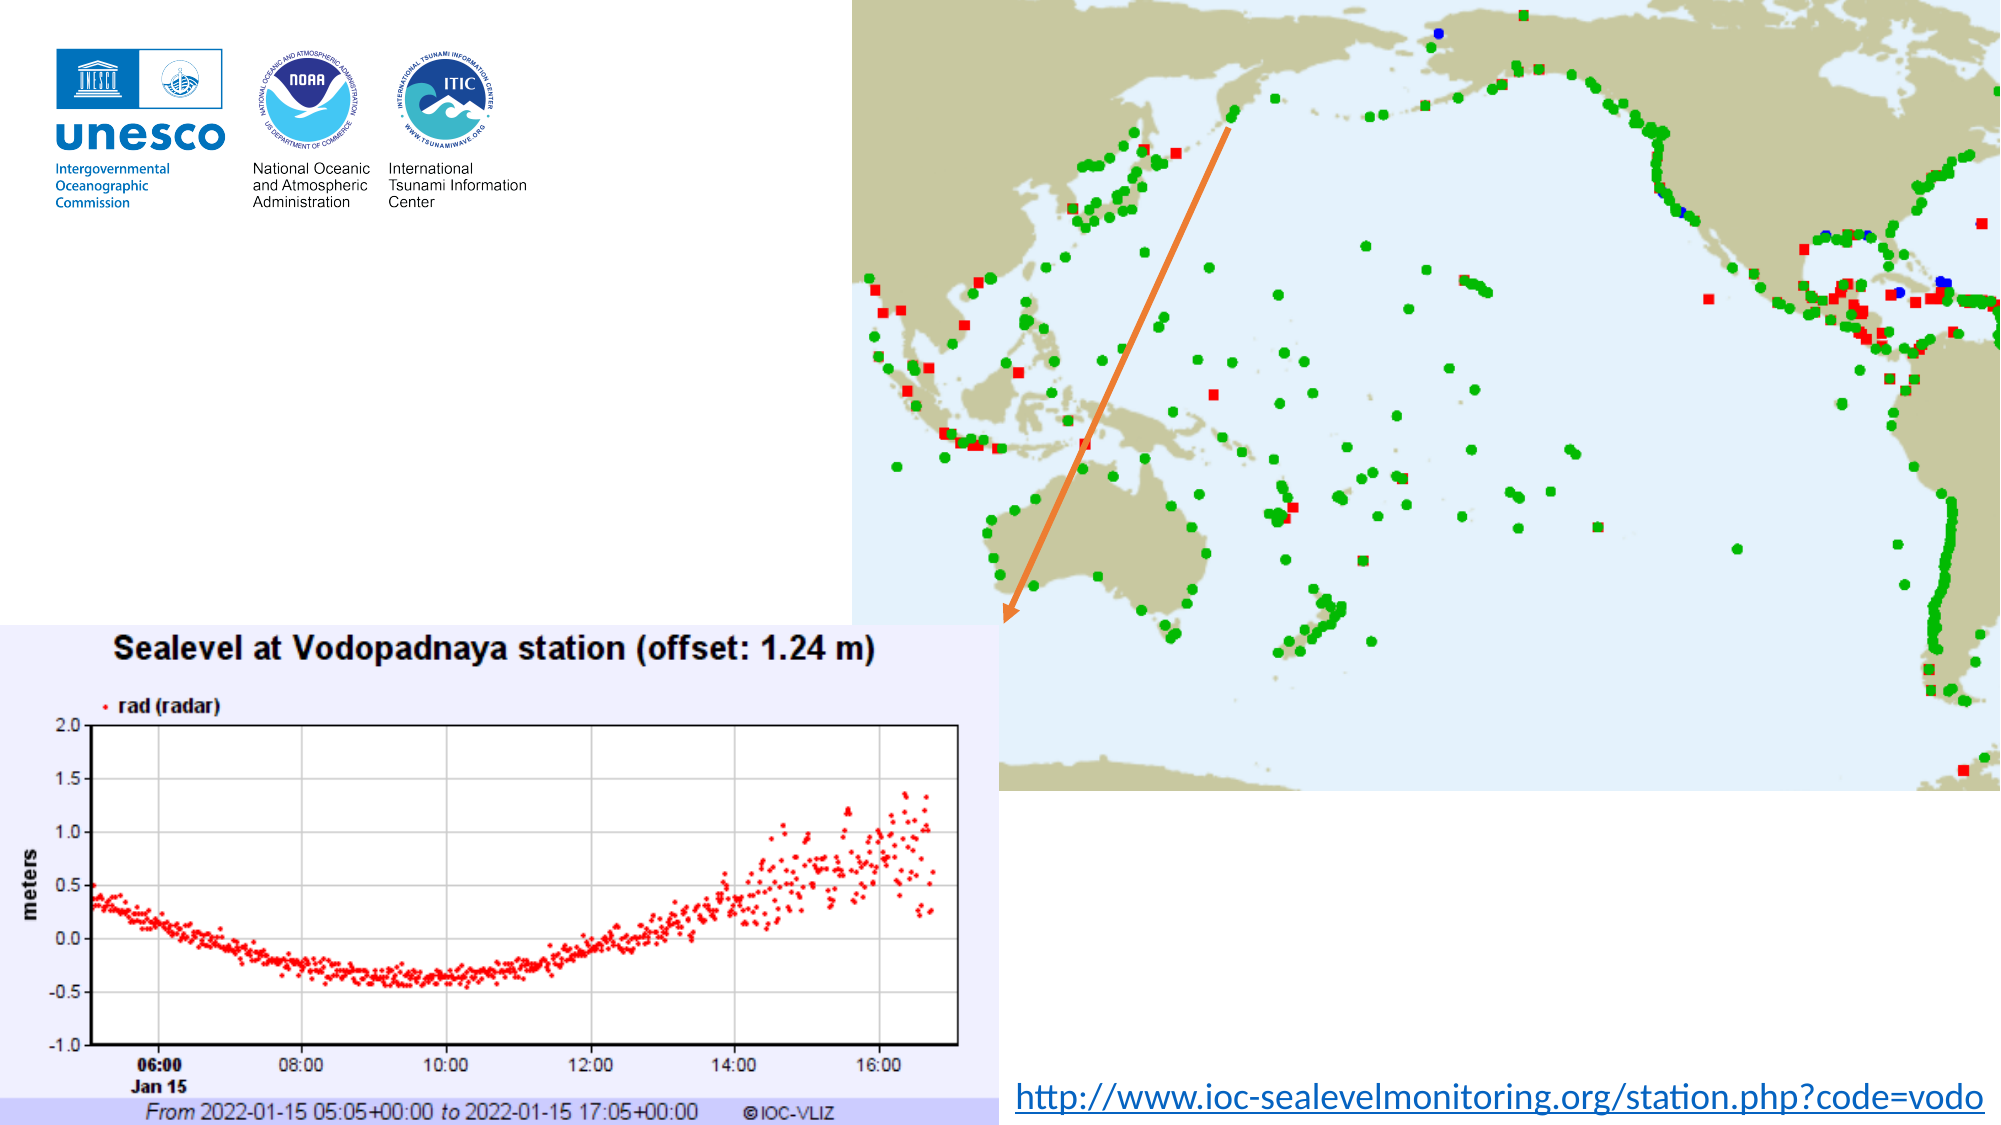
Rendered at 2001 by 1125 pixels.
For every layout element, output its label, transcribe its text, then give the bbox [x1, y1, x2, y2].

picture [43, 35, 527, 221]
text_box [1003, 127, 1229, 624]
text_box http://www.ioc-sealevelmonitoring.org/station.php?code=vodo [999, 1064, 2000, 1125]
picture [0, 0, 2000, 1125]
